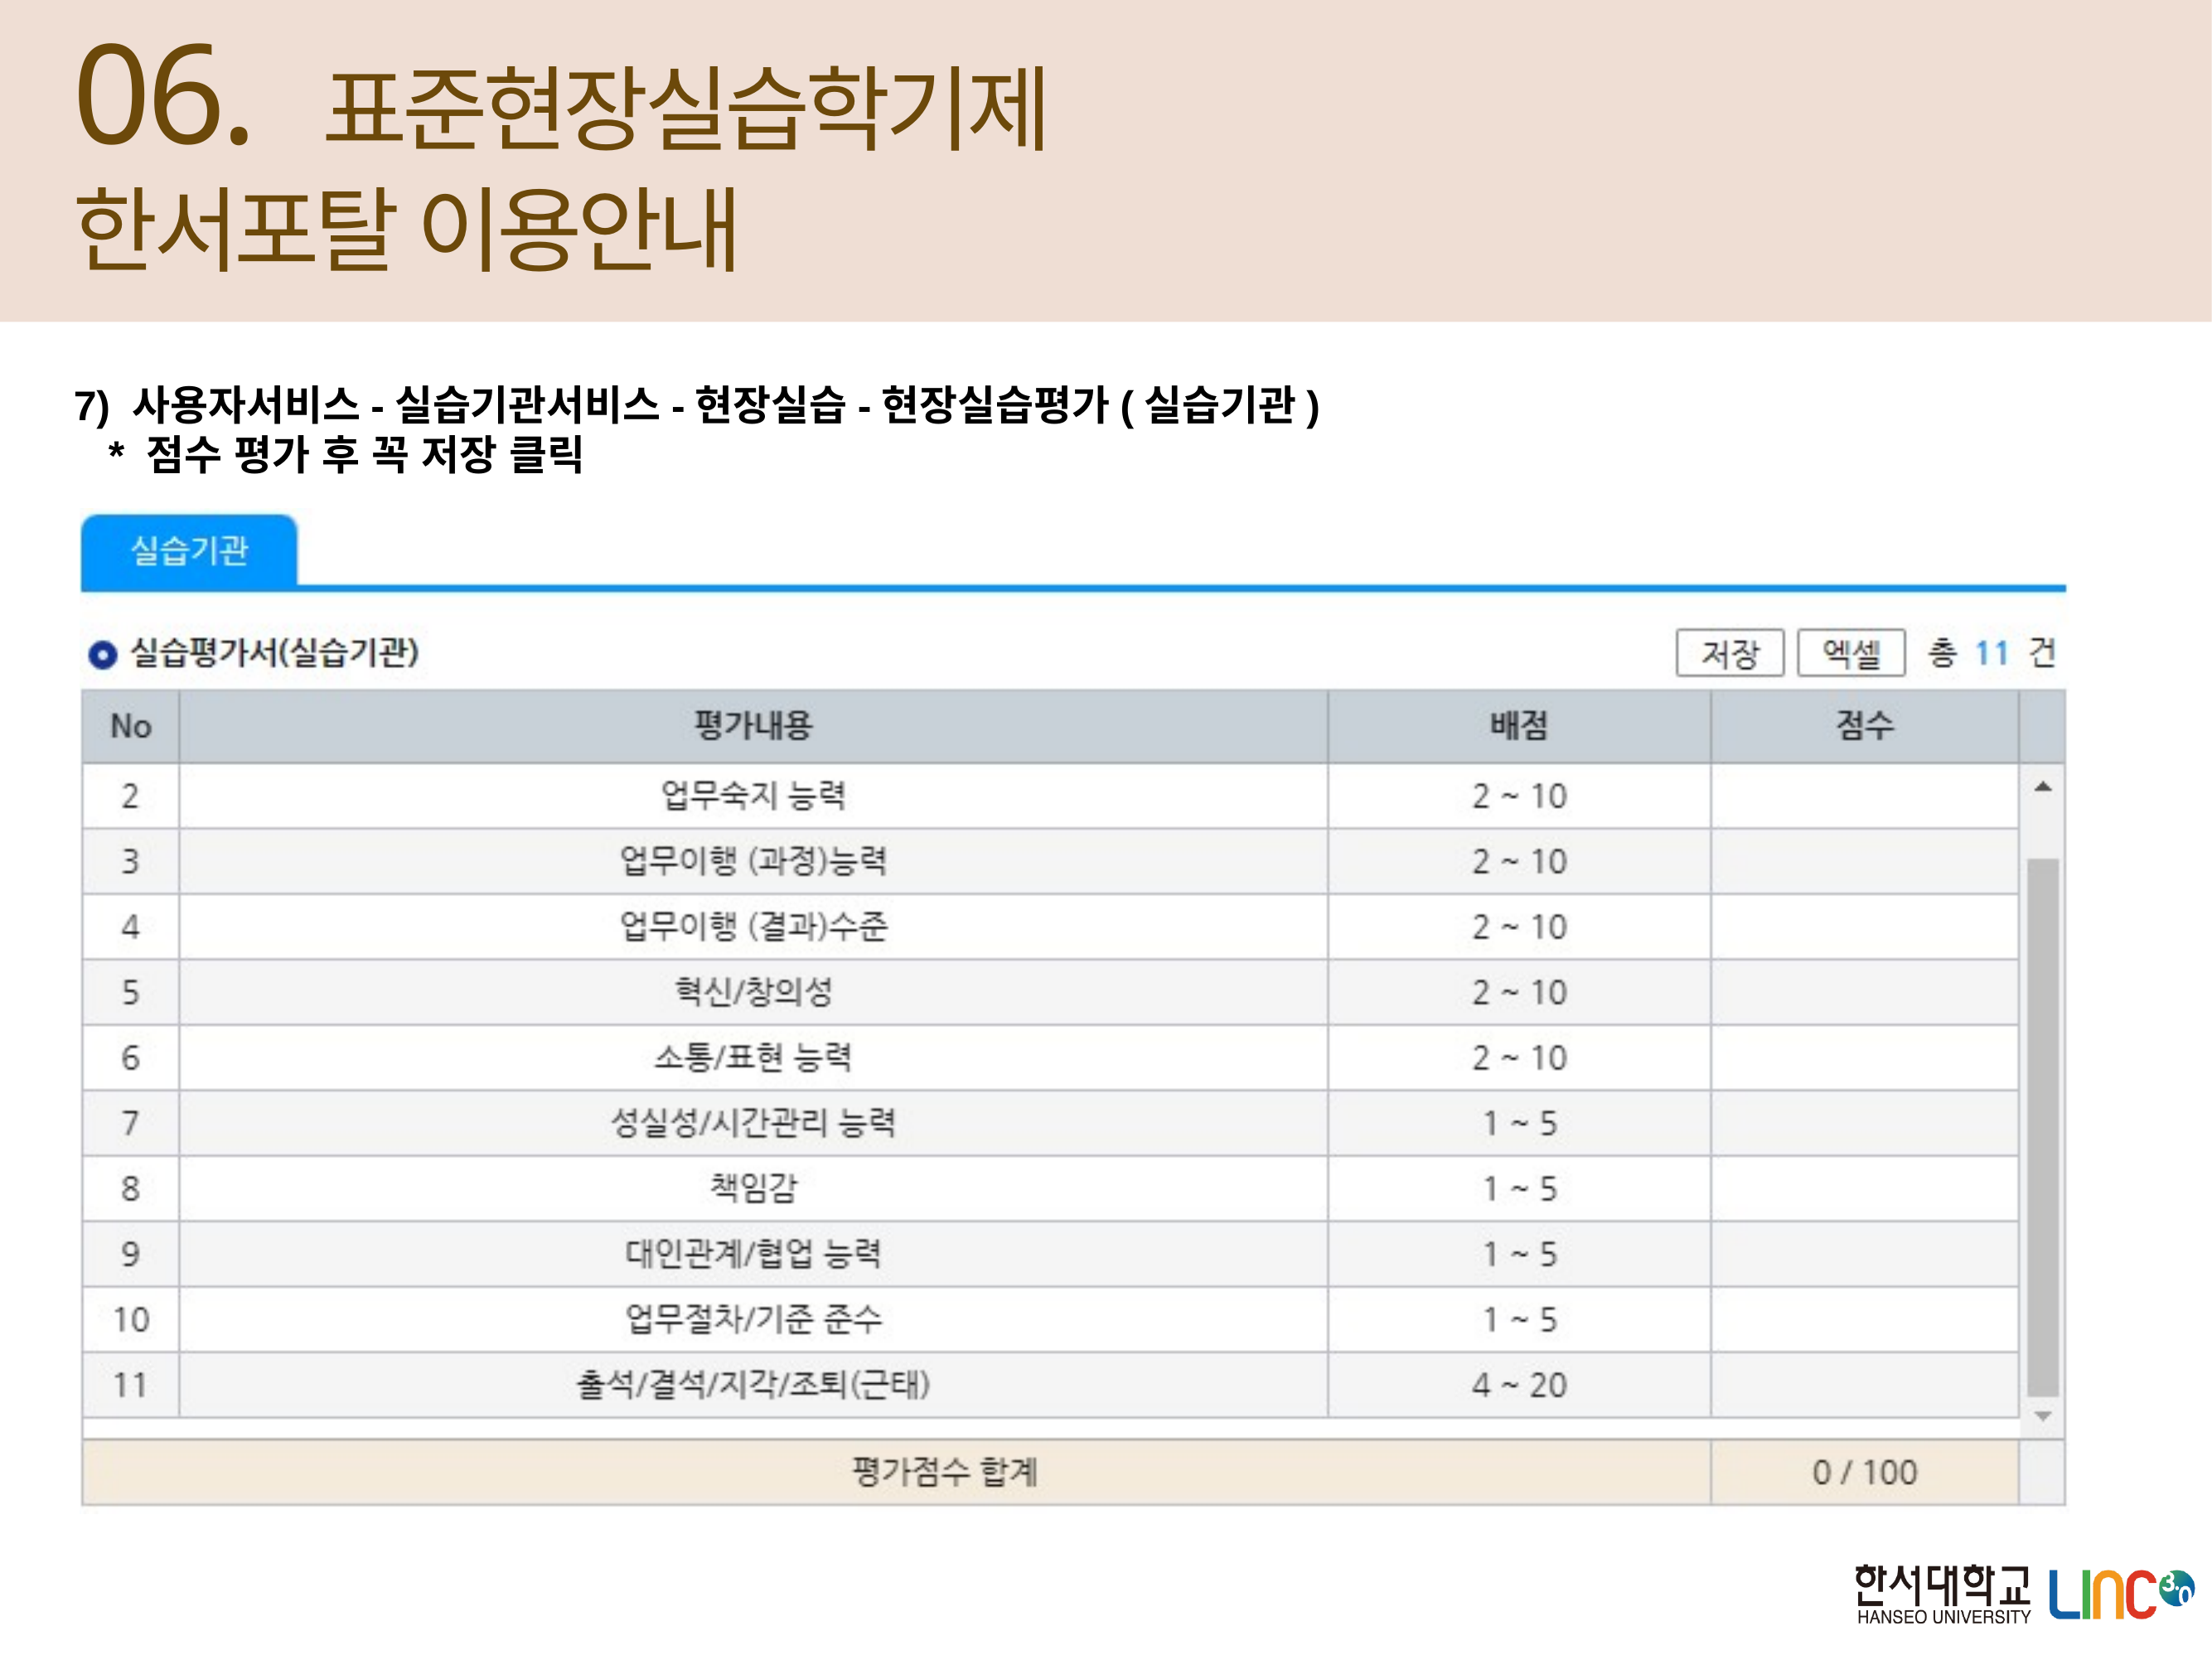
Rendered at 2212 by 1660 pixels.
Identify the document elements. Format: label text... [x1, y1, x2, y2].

text_box [0, 0, 2212, 324]
picture [80, 508, 2069, 1514]
picture [1845, 1547, 2205, 1638]
text_box 7) 사용자서비스-실습기관서비스-현장실습-현장실습평가(실습기관) * 점수 평가 후 꼭 저장 클릭 [61, 323, 1925, 485]
text_box 06. 표준현장실습학기제 한서포탈 이용안내 [61, 0, 1396, 290]
